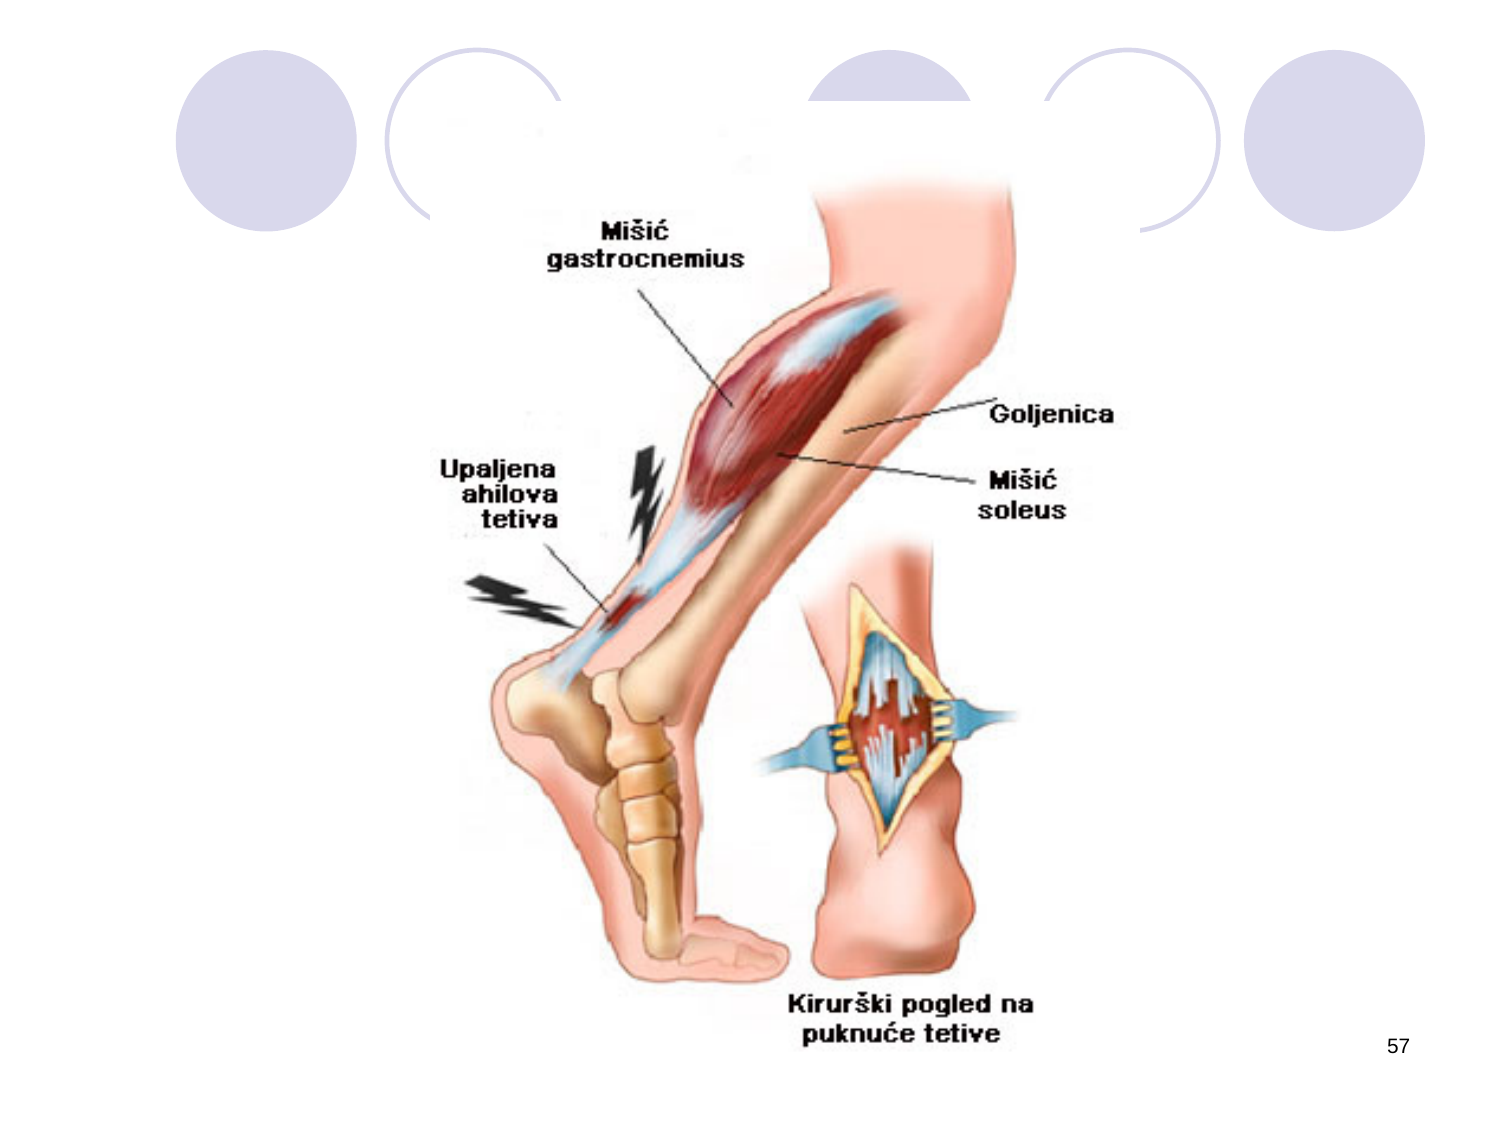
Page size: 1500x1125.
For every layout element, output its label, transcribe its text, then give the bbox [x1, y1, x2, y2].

slide_number 57 [1145, 1024, 1426, 1101]
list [430, 101, 1141, 1101]
